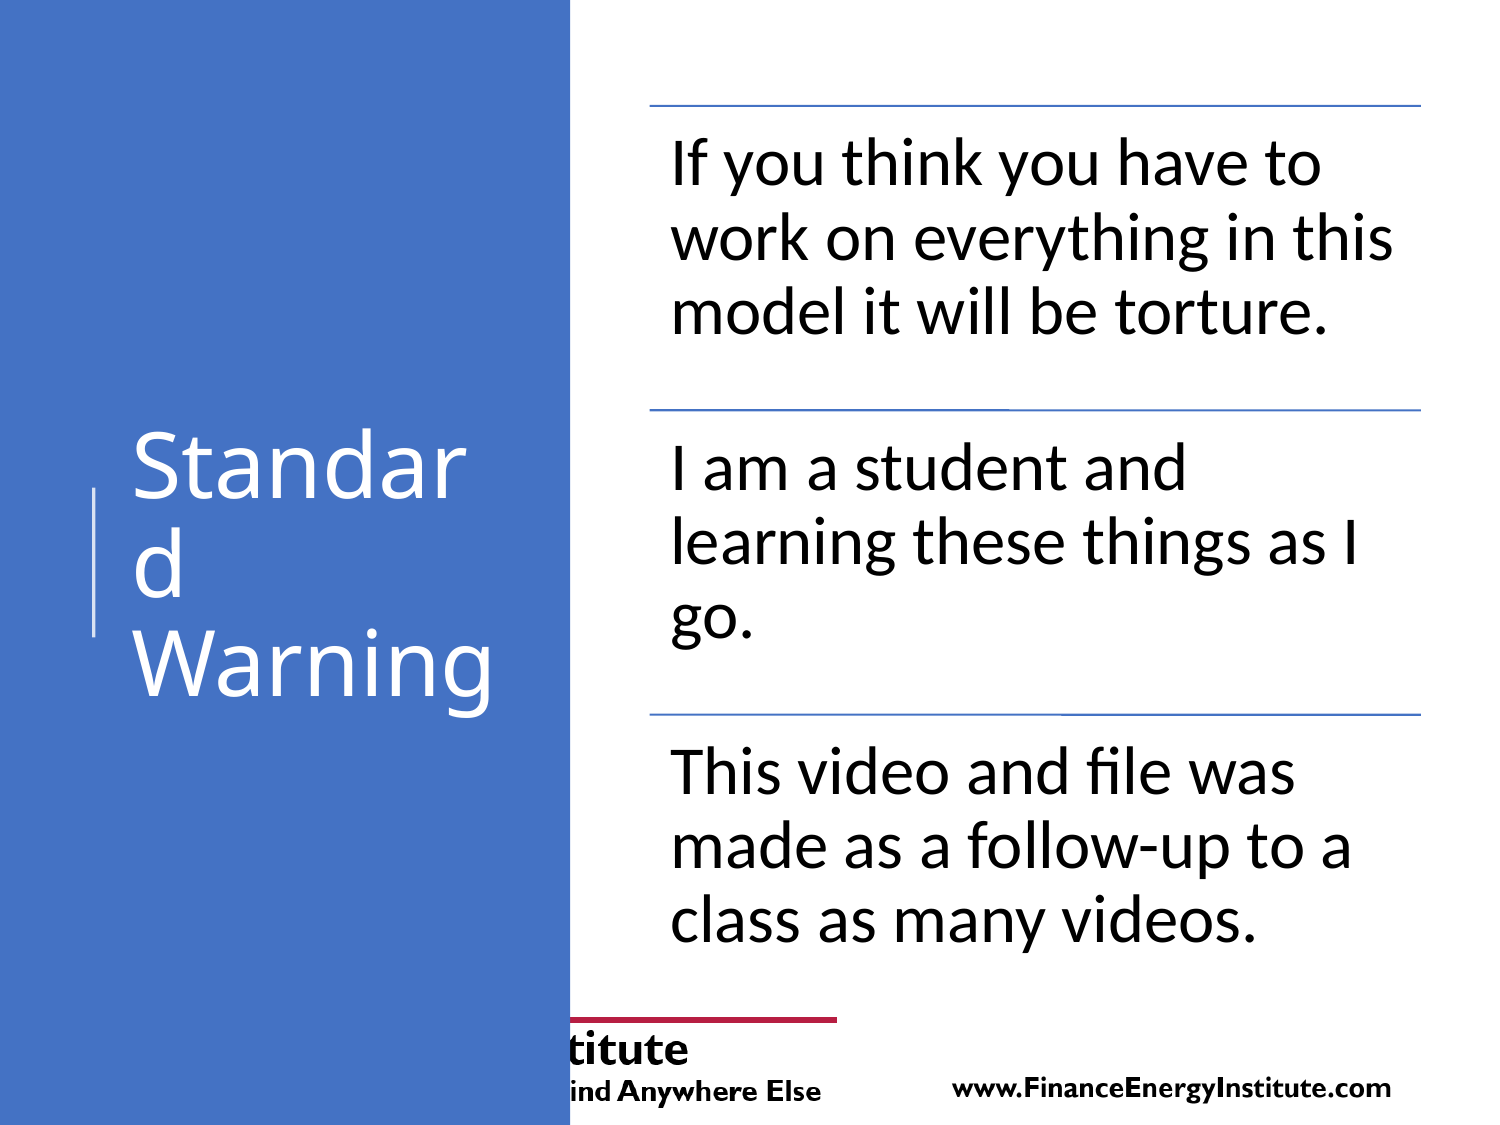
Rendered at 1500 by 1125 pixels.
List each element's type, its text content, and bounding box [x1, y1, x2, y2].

picture [571, 1006, 837, 1125]
text_box [0, 0, 571, 1125]
picture [947, 1071, 1400, 1108]
title Standard Warning [116, 116, 531, 1020]
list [649, 105, 1421, 1020]
